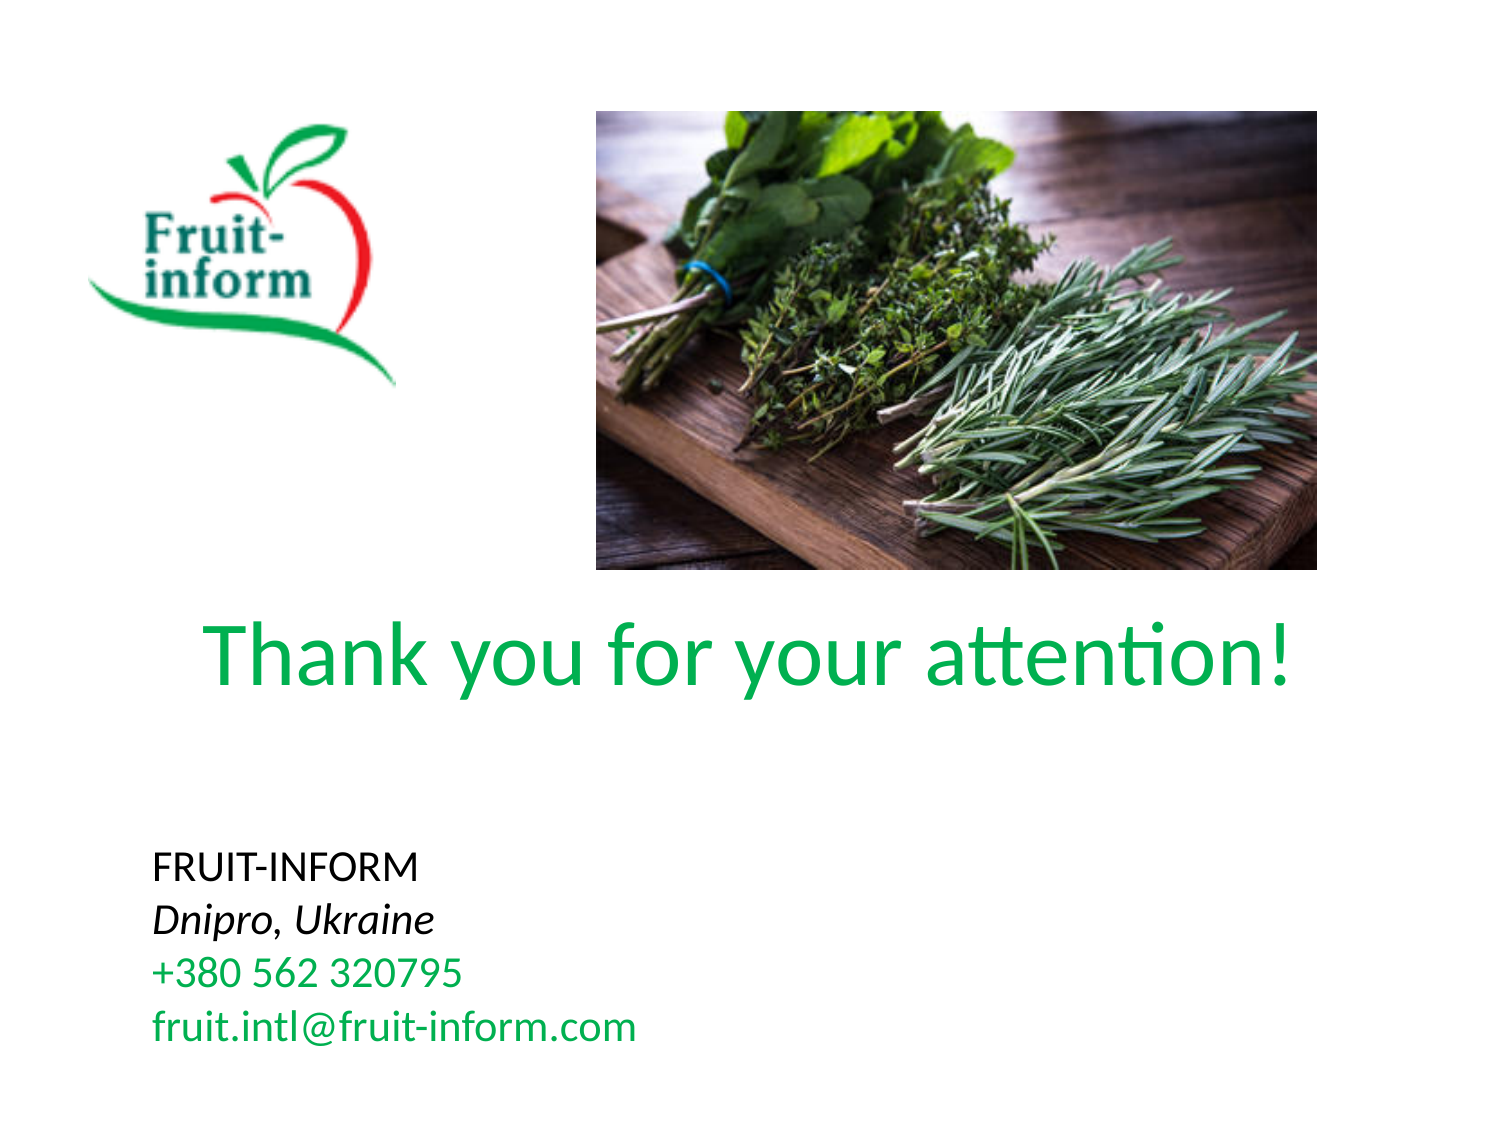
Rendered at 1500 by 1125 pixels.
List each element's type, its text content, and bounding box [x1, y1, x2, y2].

title Thank you for your attention! [112, 326, 1388, 752]
text_box FRUIT-INFORM Dnipro, Ukraine +380 562 320795 fruit.intl@fruit-inform.com [137, 633, 1413, 1059]
picture [596, 111, 1318, 570]
picture [88, 89, 396, 397]
